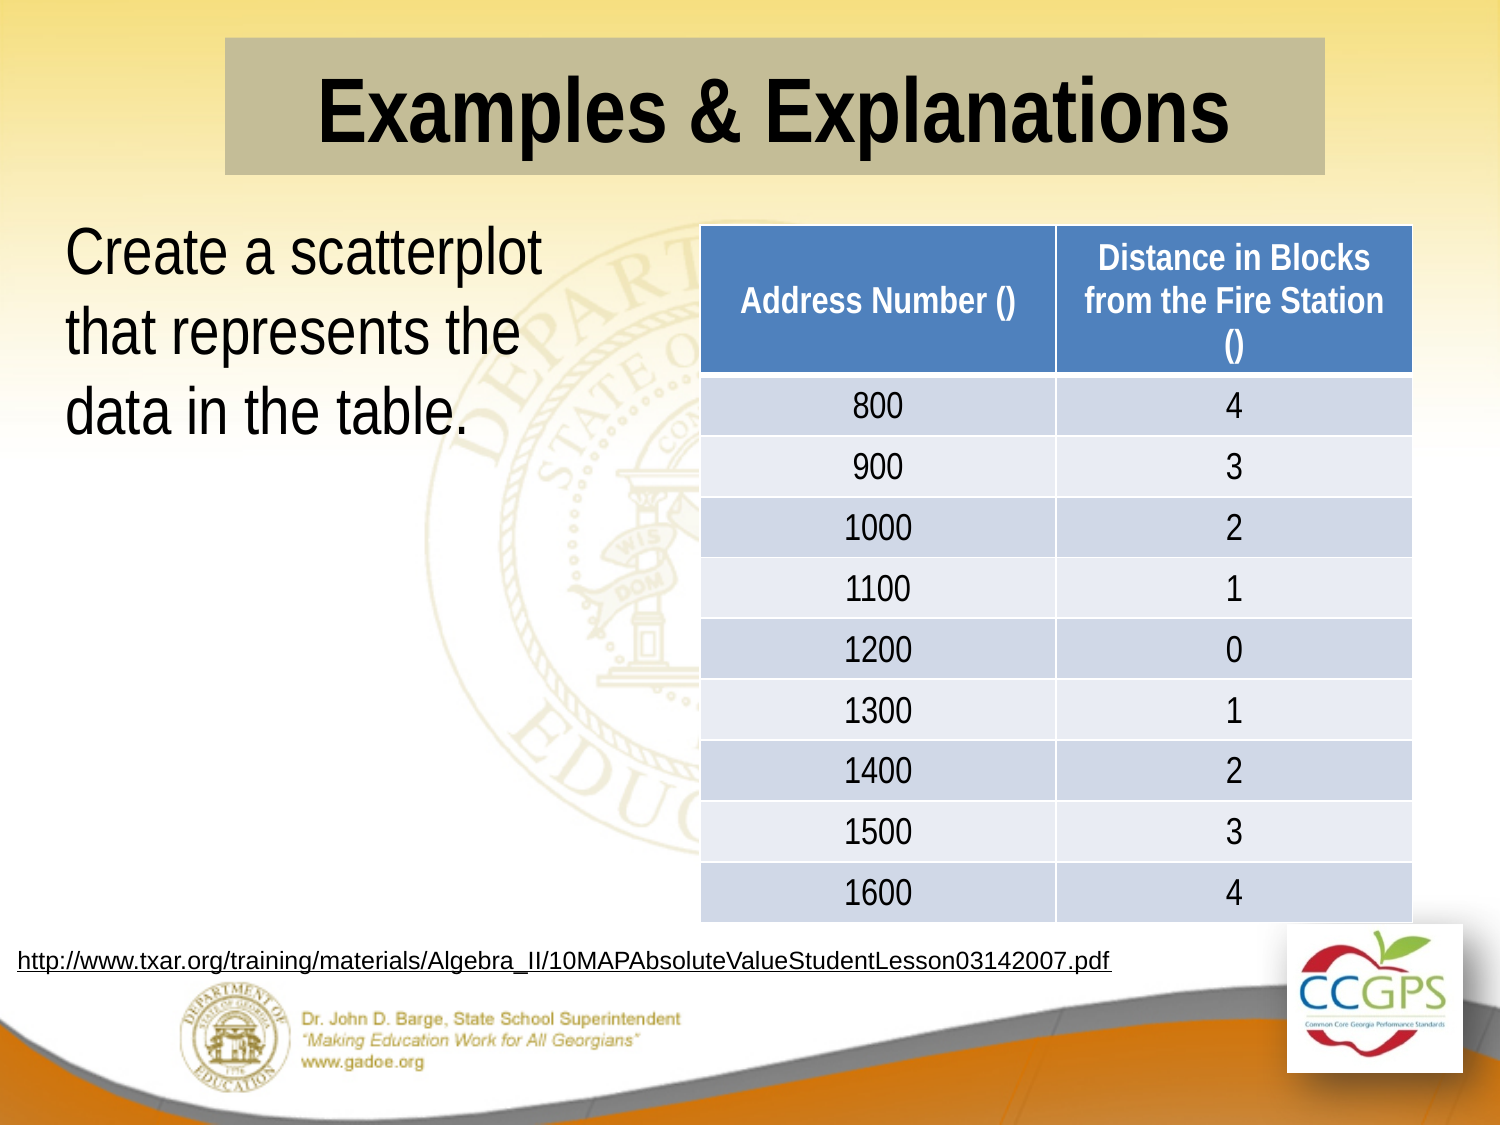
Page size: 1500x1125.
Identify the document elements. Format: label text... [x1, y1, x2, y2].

subtitle Create a scatterplot that represents the data in the table. [49, 199, 638, 926]
title Examples & Explanations [224, 37, 1326, 176]
picture [0, 0, 1500, 1125]
text_box http://www.txar.org/training/materials/Algebra_II/10MAPAbsoluteValueStudentLesson03142007.pdf [2, 937, 1127, 982]
